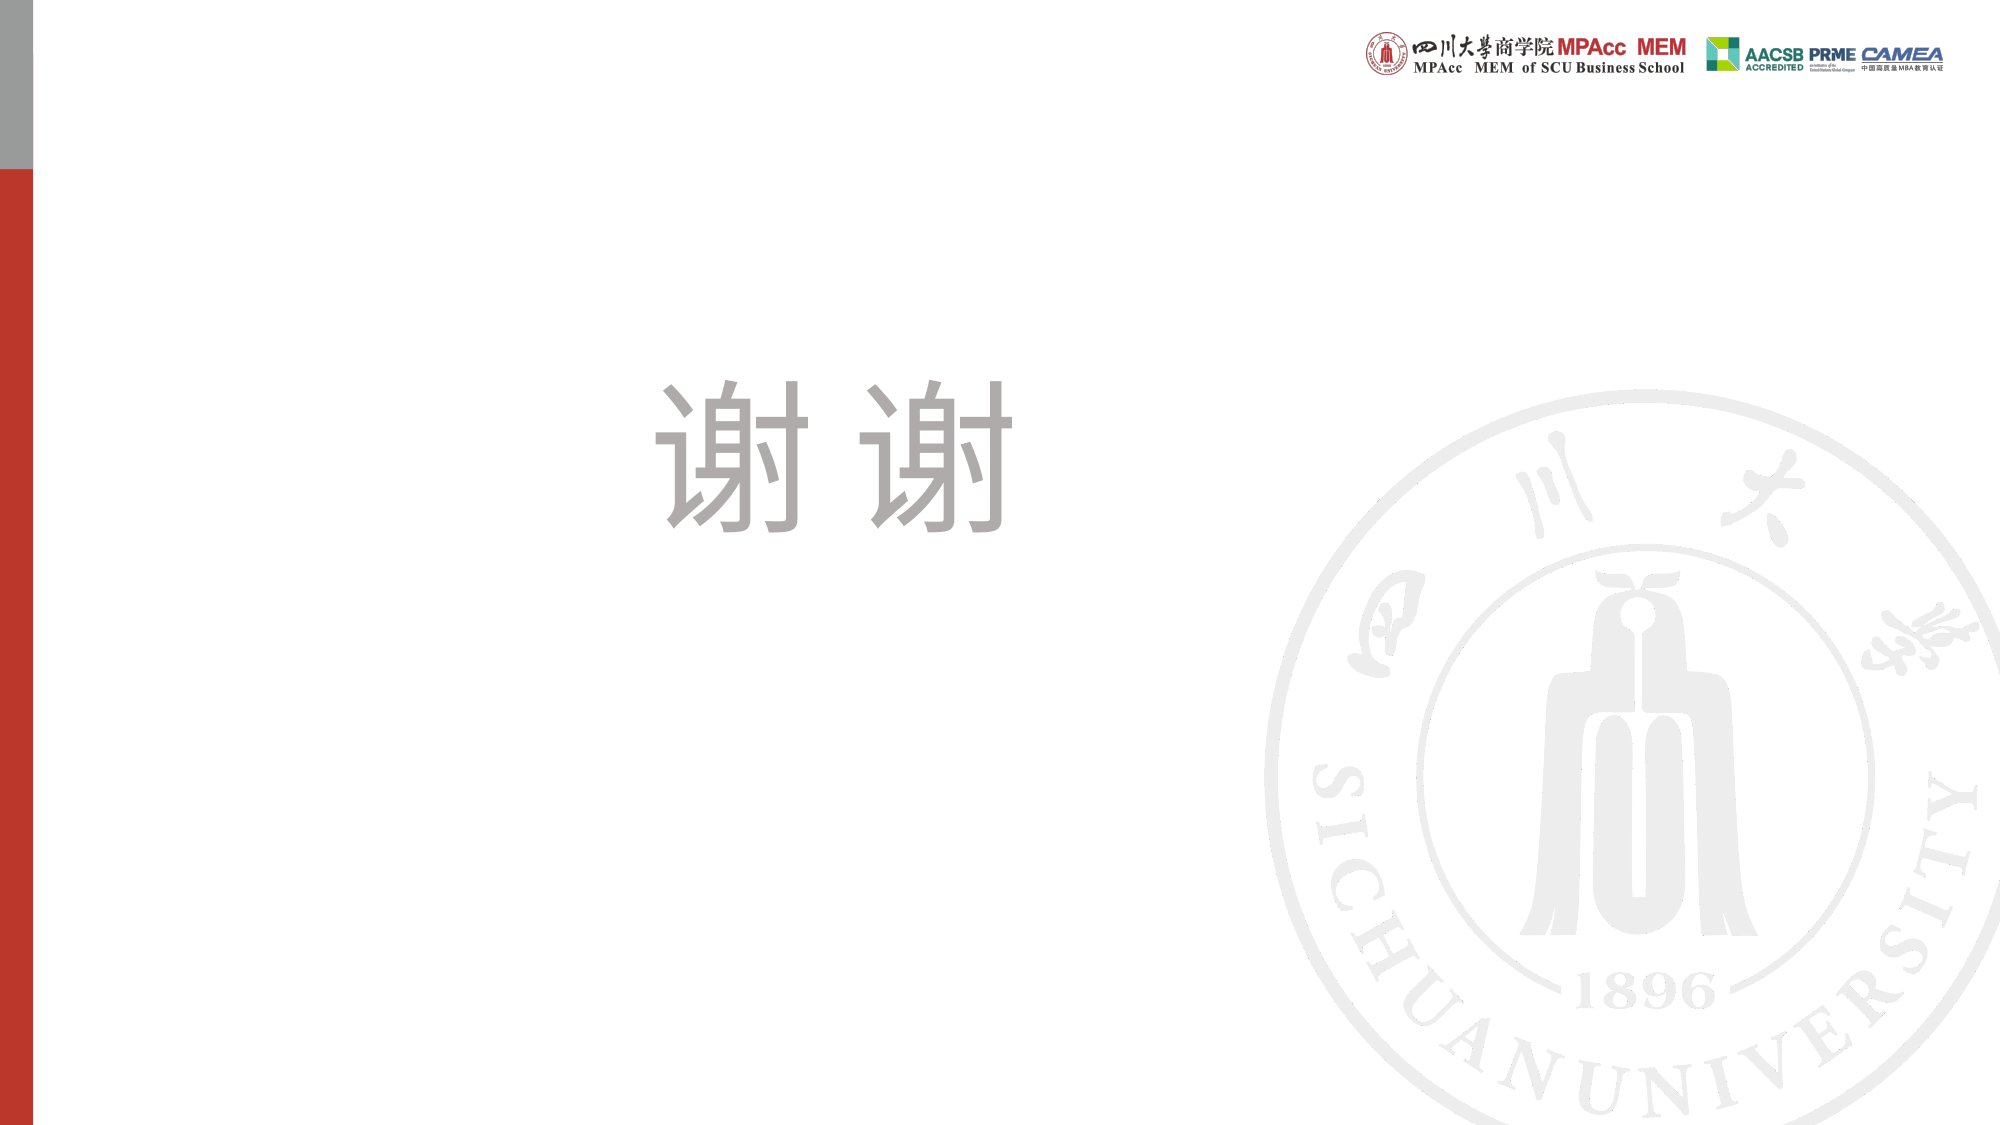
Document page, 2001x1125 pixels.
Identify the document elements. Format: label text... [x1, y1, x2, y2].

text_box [0, 0, 34, 1125]
text_box 谢 谢 [634, 346, 1106, 562]
picture [1264, 389, 2000, 1125]
picture [1366, 32, 1943, 75]
